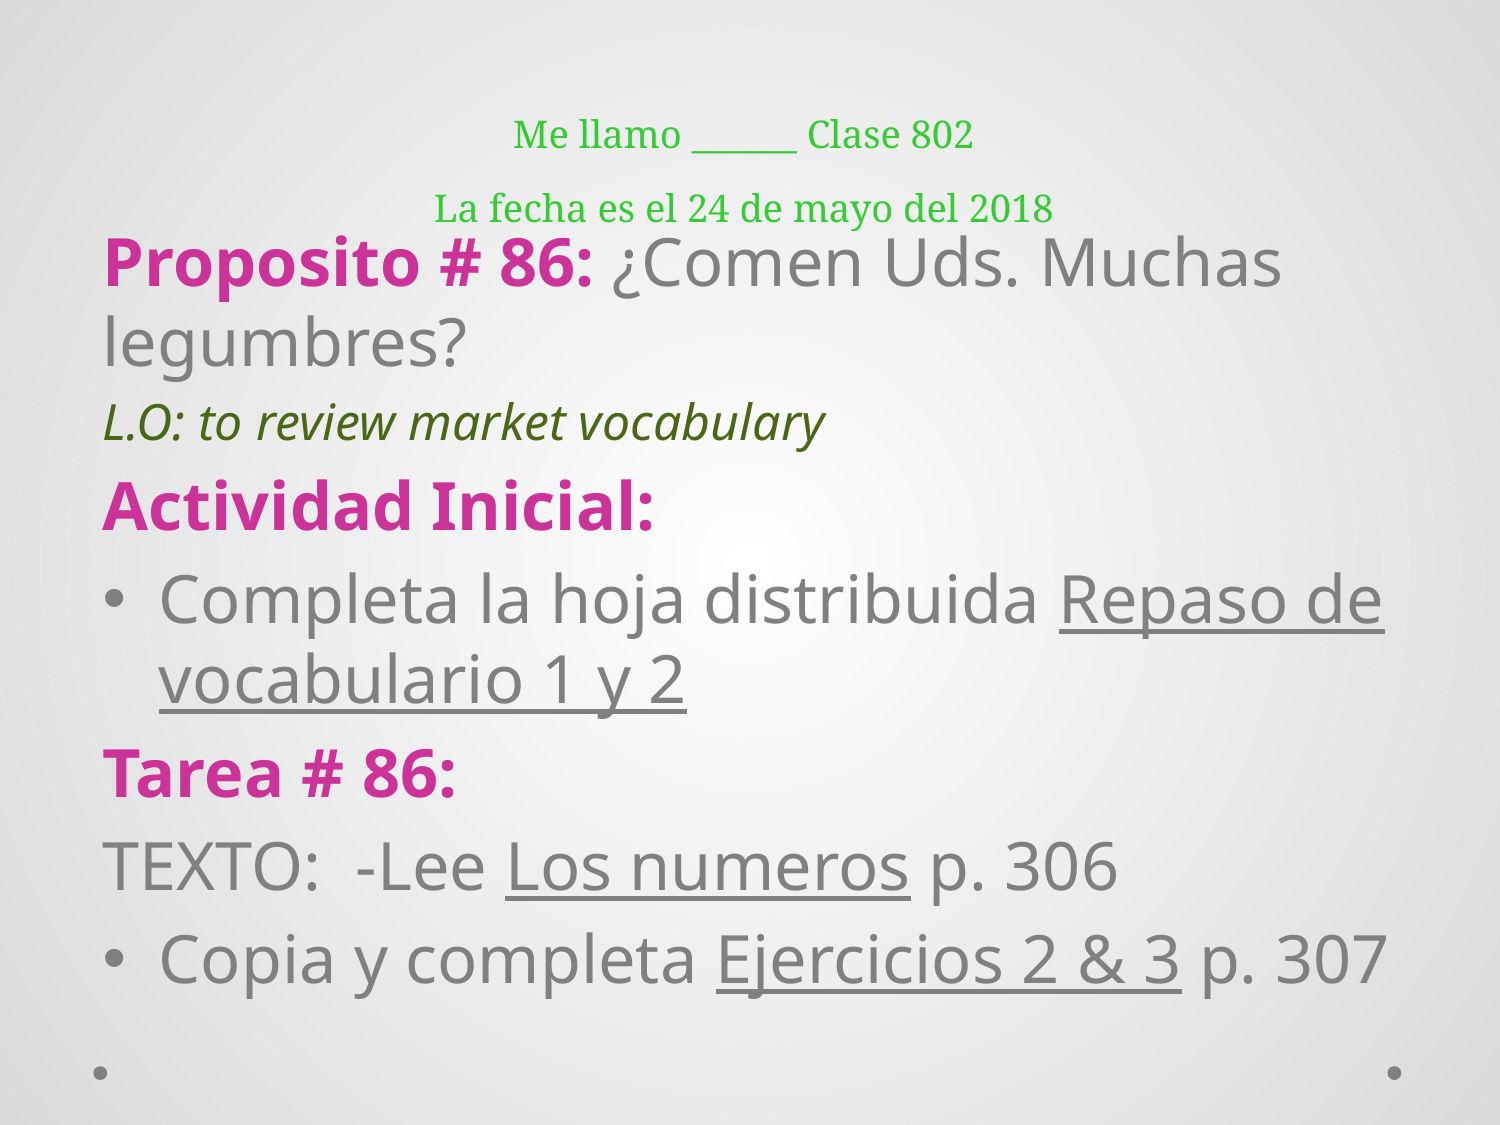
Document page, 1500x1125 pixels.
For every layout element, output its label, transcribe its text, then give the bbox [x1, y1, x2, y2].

list Proposito # 86: ¿Comen Uds. Muchas legumbres? L.O: to review market vocabulary Actividad Inicial: Completa la hoja distribuida Repaso de vocabulario 1 y 2 Tarea # 86: TEXTO: -Lee Los numeros p. 306 Copia y completa Ejercicios 2 & 3 p. 307 [87, 212, 1413, 1050]
title Me llamo ______ Clase 802 La fecha es el 24 de mayo del 2018 [87, 75, 1400, 212]
